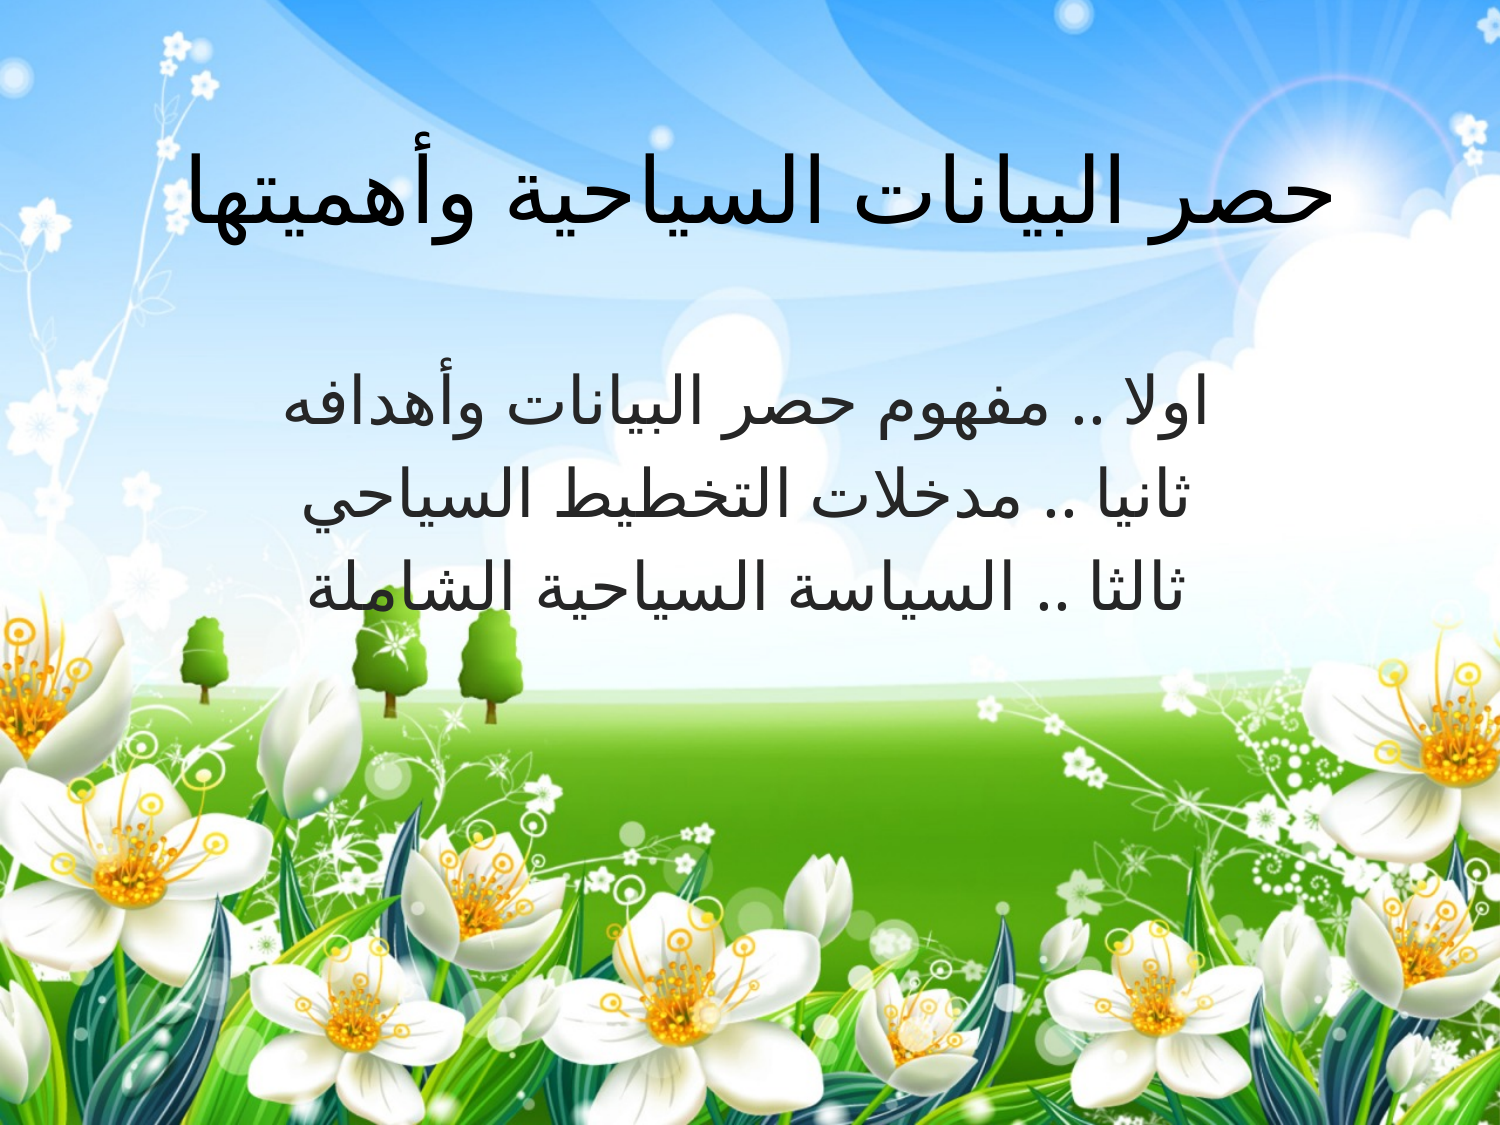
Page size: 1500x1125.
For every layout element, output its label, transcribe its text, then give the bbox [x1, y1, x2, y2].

picture [0, 0, 1500, 1125]
title حصر البيانات السياحية وأهميتها [112, 66, 1388, 308]
subtitle اولا .. مفهوم حصر البيانات وأهدافه ثانيا .. مدخلات التخطيط السياحي ثالثا .. السياسة السياحية الشاملة [135, 349, 1341, 925]
